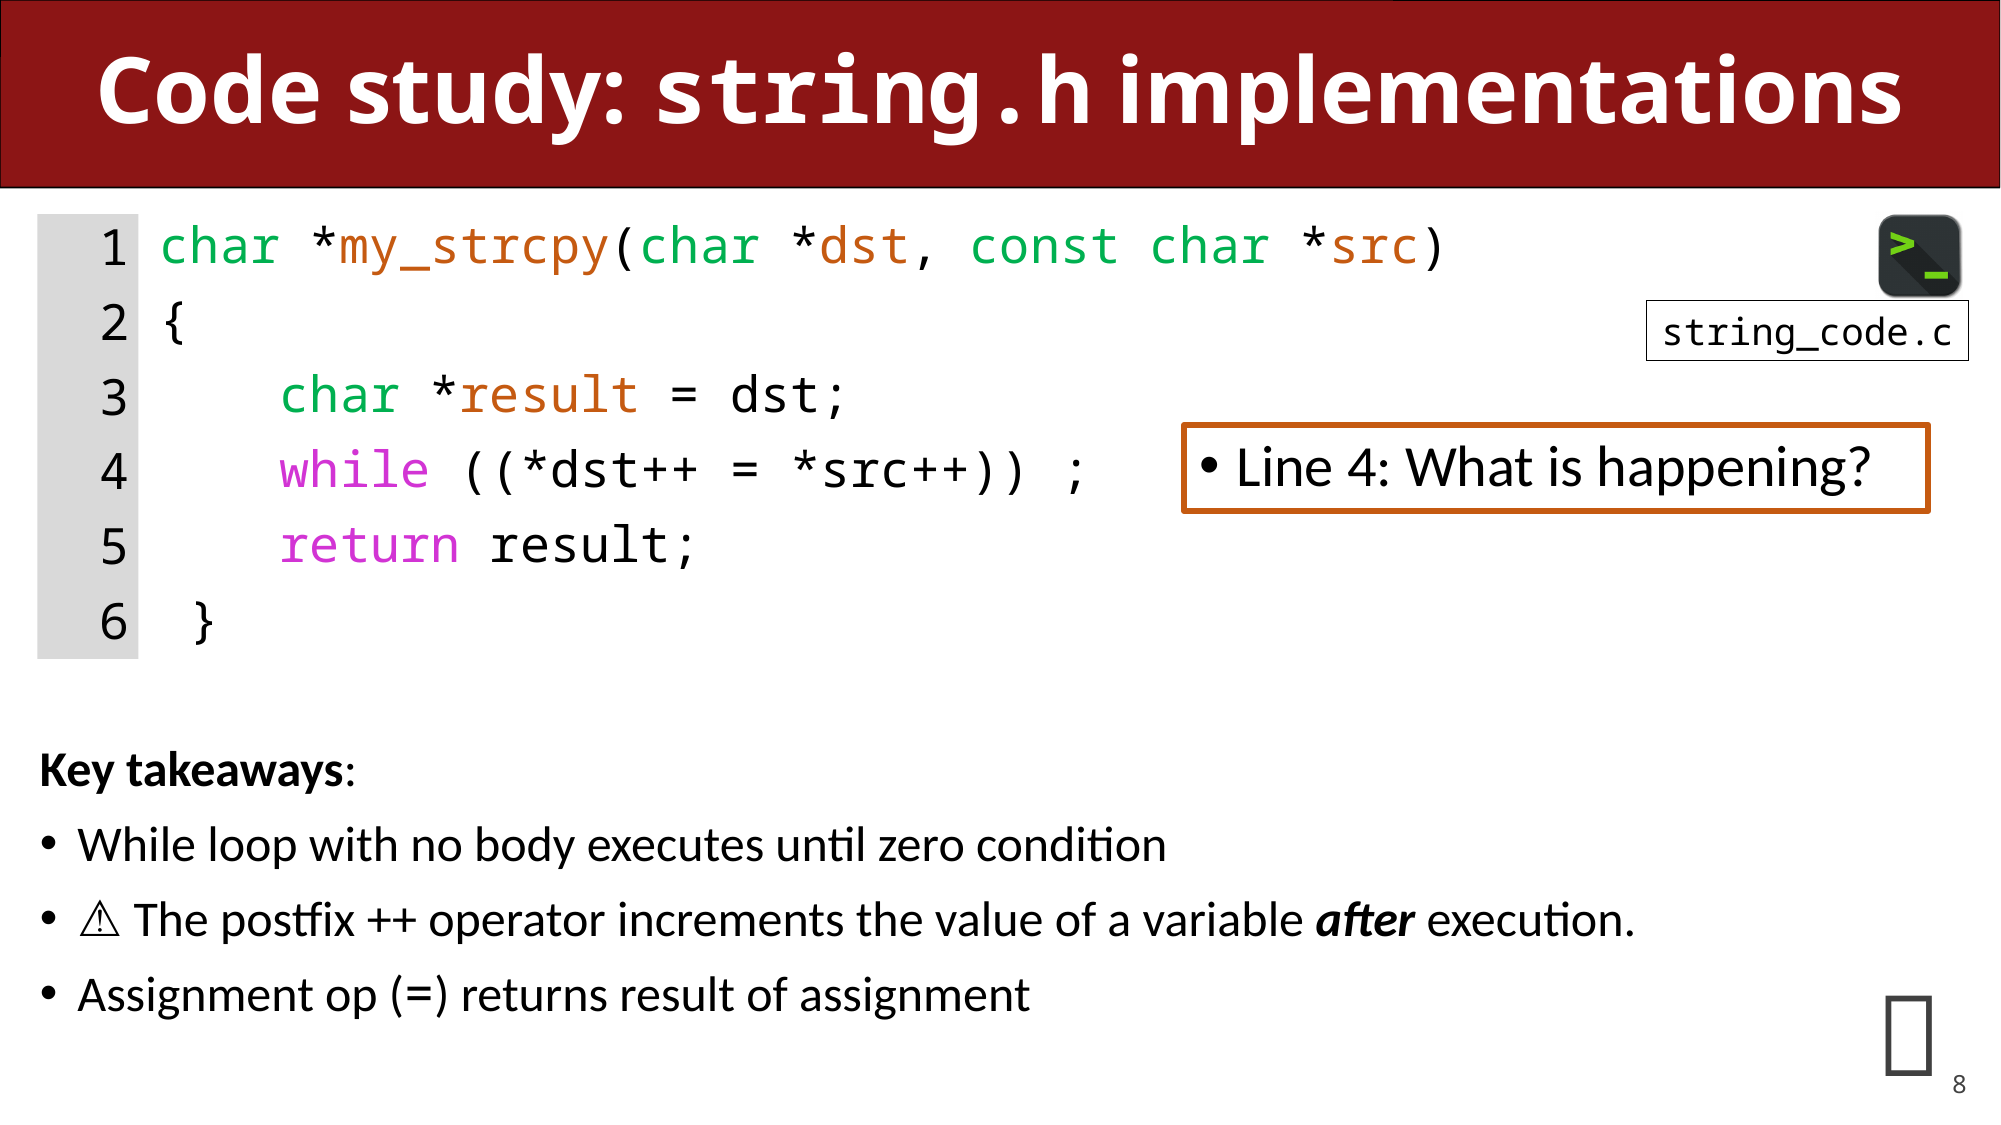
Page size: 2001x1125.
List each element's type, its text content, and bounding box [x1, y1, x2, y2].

text_box Line 4: What is happening? [1184, 425, 1929, 512]
list char *my_strcpy(char *dst, const char *src) { char *result = dst; while ((*dst++ = *src++)) ; return result; } Key takeaways: While loop with no body executes until zero condition ⚠️ The postfix ++ operator increments the value of a variable after execution. Assignment op (=) returns result of assignment [24, 212, 1963, 1063]
text_box 🤔 [1829, 956, 1958, 1107]
title Code study: string.h implementations [75, 0, 1925, 188]
text_box 1 2 3 4 5 6 [37, 214, 139, 659]
text_box string_code.c [1646, 300, 1969, 361]
picture [1875, 211, 1963, 299]
